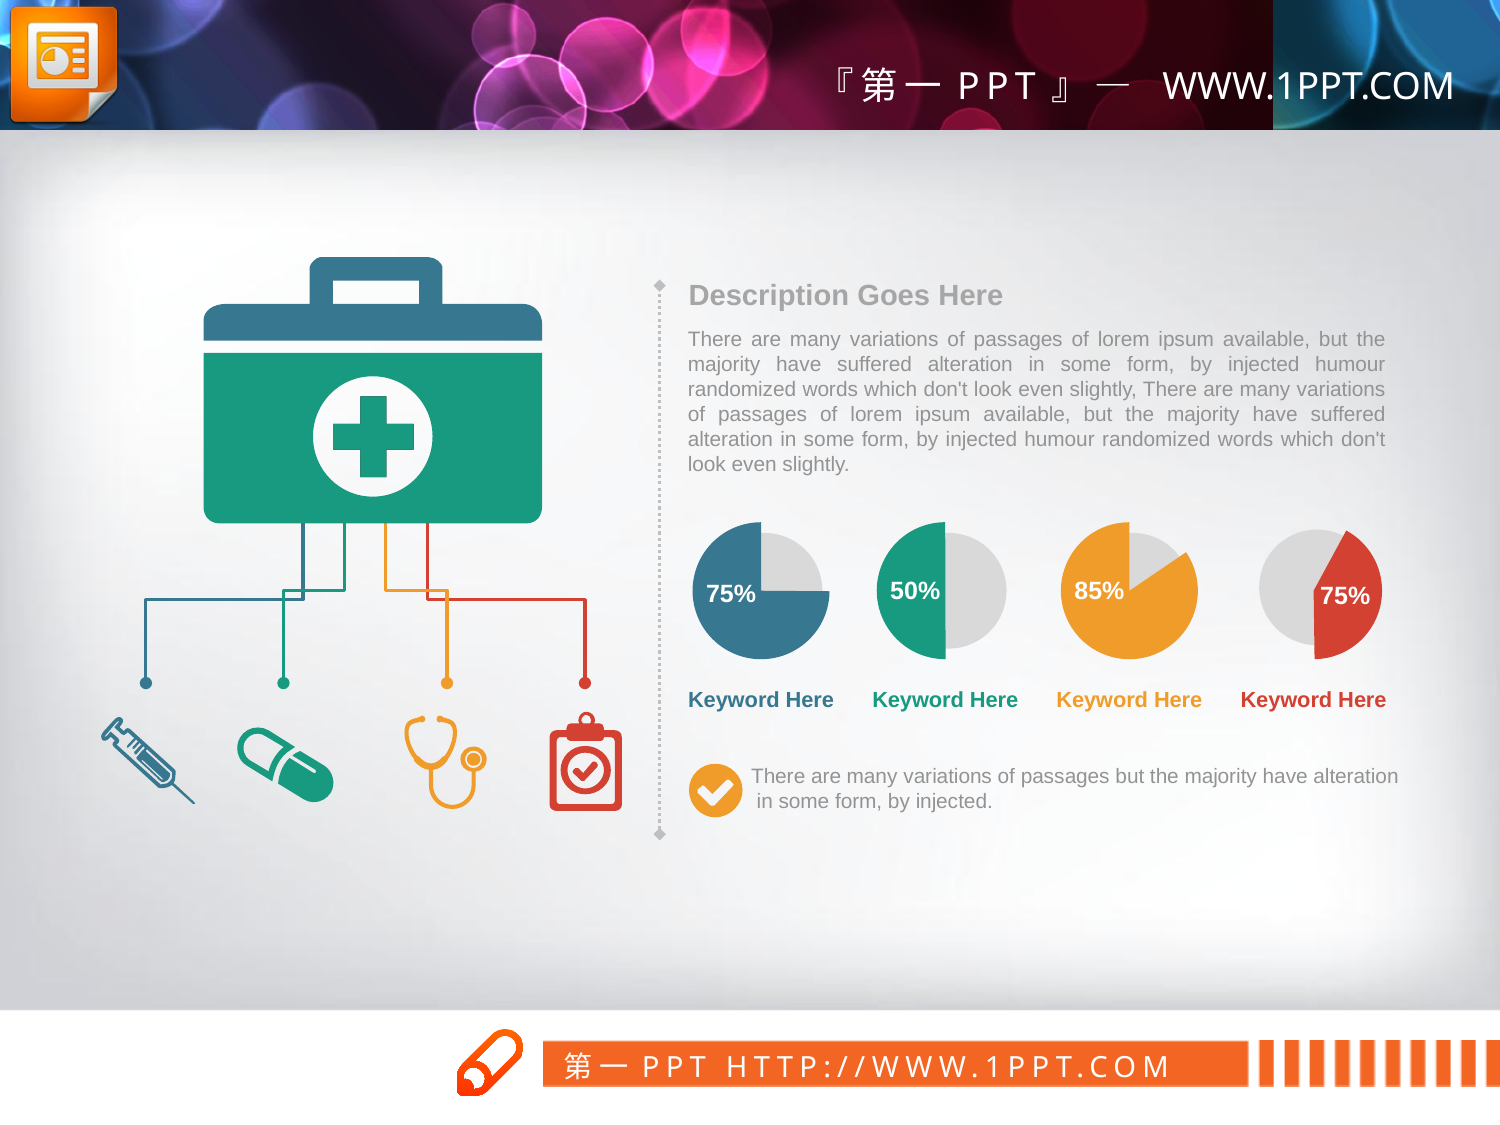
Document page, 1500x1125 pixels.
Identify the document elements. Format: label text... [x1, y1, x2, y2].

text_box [220, 559, 322, 621]
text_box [404, 715, 487, 810]
text_box Keyword Here [854, 678, 1036, 720]
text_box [549, 711, 622, 812]
text_box Keyword Here [1038, 678, 1221, 720]
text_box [323, 559, 510, 621]
text_box [688, 763, 743, 818]
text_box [1060, 521, 1199, 660]
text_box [1244, 521, 1383, 660]
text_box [203, 256, 543, 524]
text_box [876, 521, 1015, 660]
text_box [101, 717, 196, 804]
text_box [692, 521, 830, 660]
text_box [234, 727, 337, 803]
picture [543, 1040, 1500, 1087]
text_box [422, 520, 591, 679]
text_box There are many variations of passages of lorem ipsum available, but the majority have suffered alteration in some form, by injected humour randomized words which don't look even slightly, There are many variations of passages of lorem ipsum available, but the majority have suffered alteration in some form, by injected humour randomized words which don't look even slightly. [687, 325, 1386, 476]
text_box Keyword Here [670, 678, 852, 720]
text_box There are many variations of passages but the majority have alteration in some form, by injected. [751, 762, 1421, 813]
text_box Description Goes Here [688, 276, 1004, 312]
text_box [140, 520, 309, 679]
text_box Keyword Here [1222, 678, 1405, 720]
picture [0, 0, 1500, 1012]
